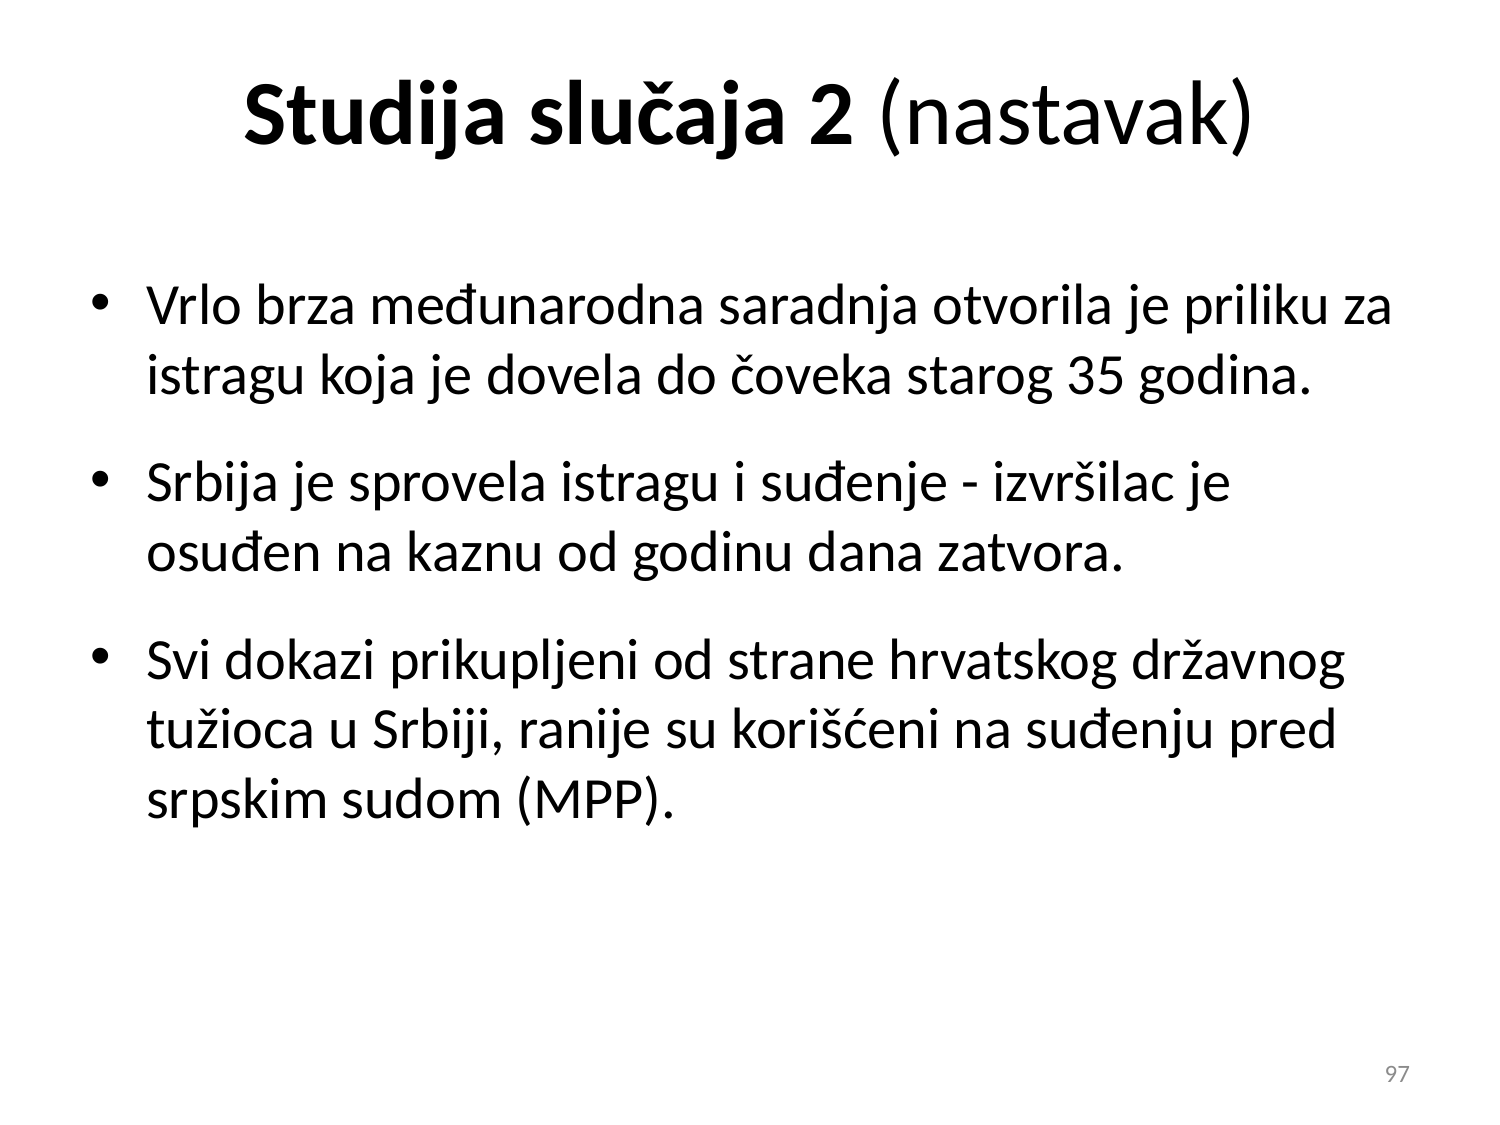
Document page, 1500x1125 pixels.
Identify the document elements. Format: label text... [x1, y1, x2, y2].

list Vrlo brza međunarodna saradnja otvorila je priliku za istragu koja je dovela do čoveka starog 35 godina. Srbija je sprovela istragu i suđenje - izvršilac je osuđen na kaznu od godinu dana zatvora. Svi dokazi prikupljeni od strane hrvatskog državnog tužioca u Srbiji, ranije su korišćeni na suđenju pred srpskim sudom (MPP). [75, 258, 1425, 1005]
slide_number 97 [1074, 1042, 1425, 1103]
title Studija slučaja 2 (nastavak) [75, 45, 1425, 187]
